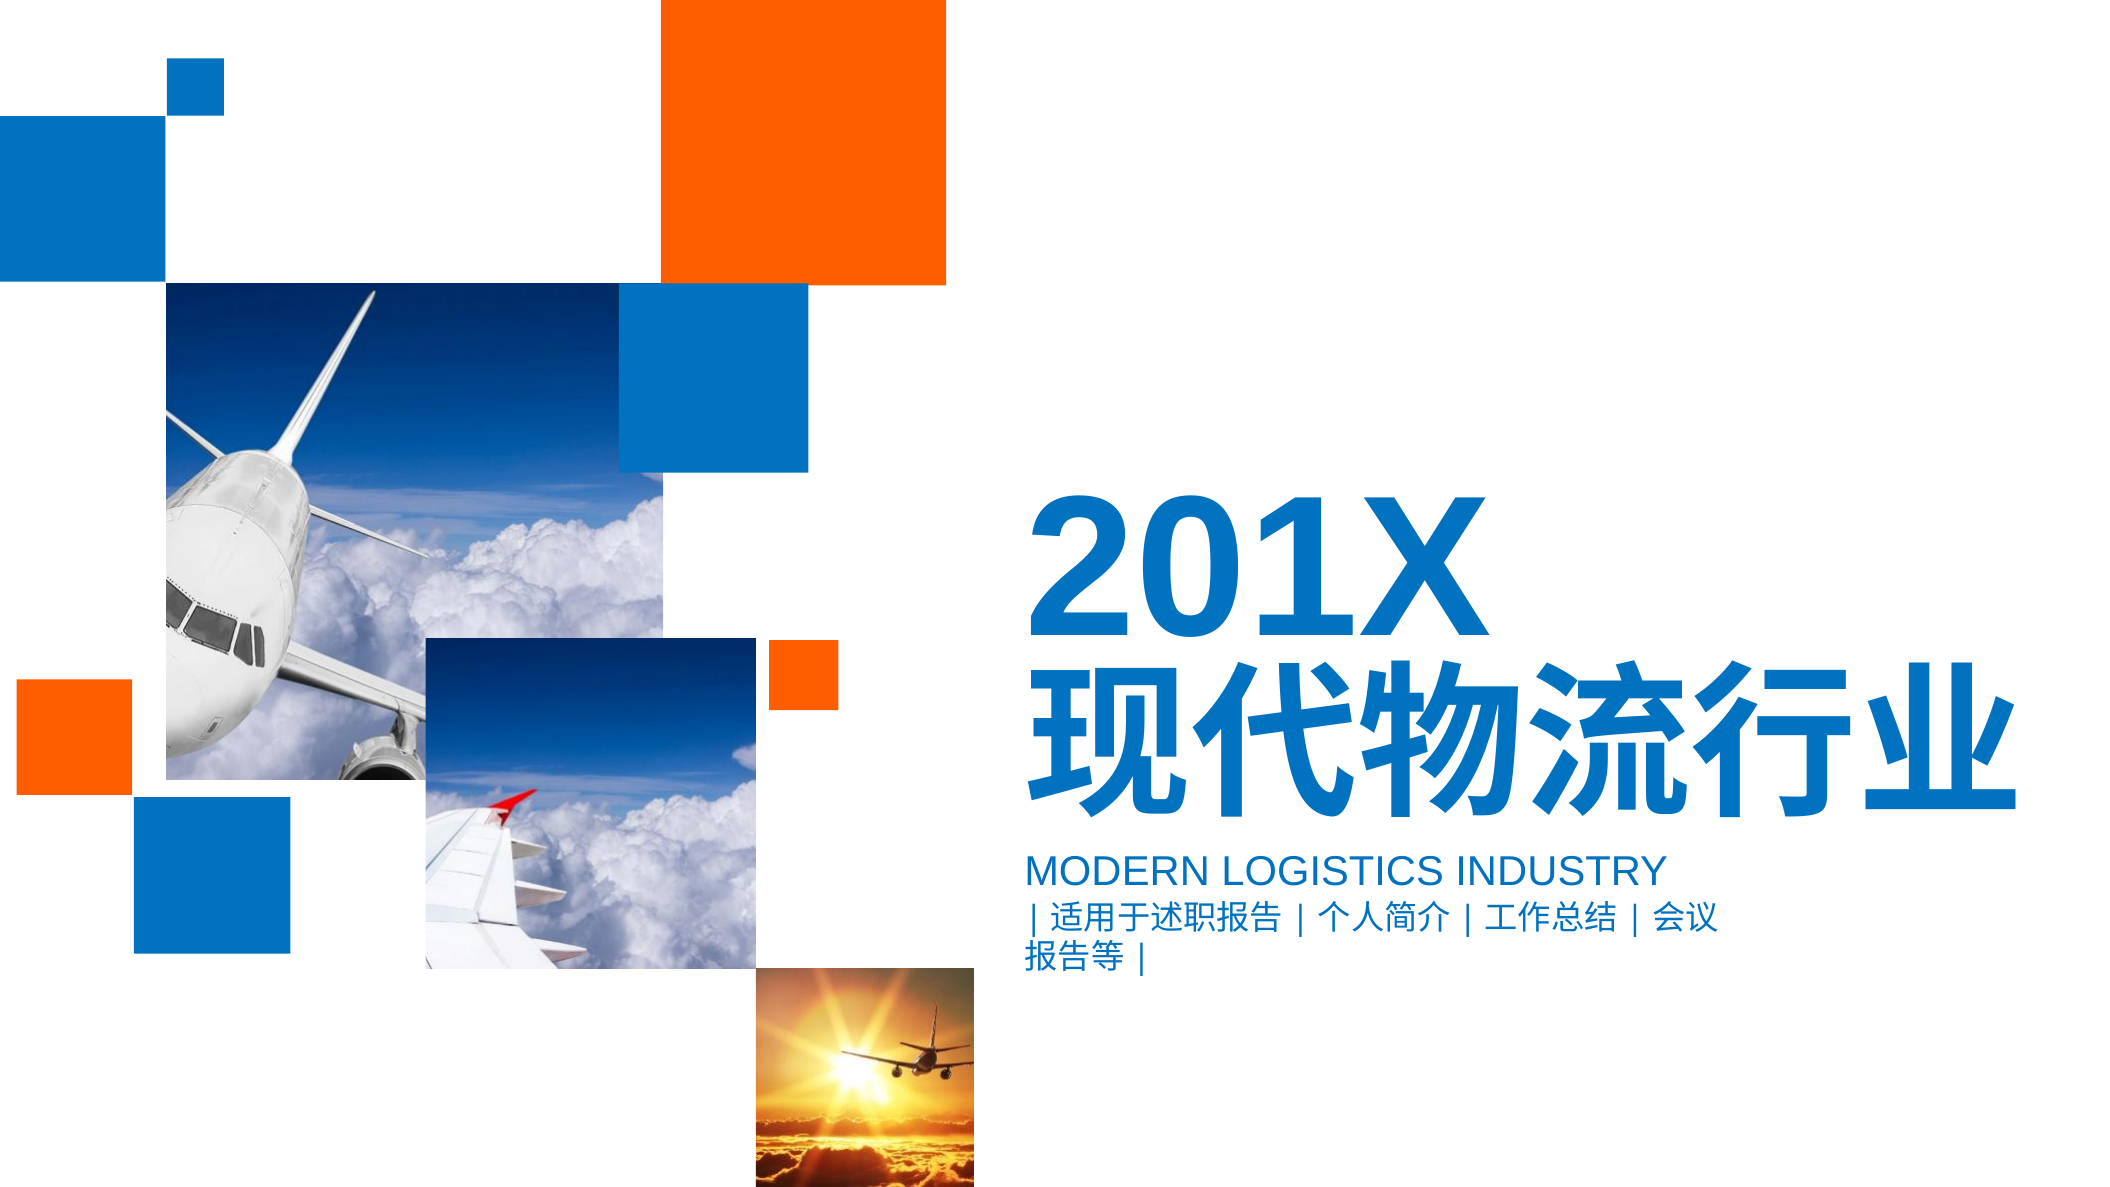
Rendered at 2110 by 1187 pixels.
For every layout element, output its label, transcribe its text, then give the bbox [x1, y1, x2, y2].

text_box [660, 0, 947, 286]
text_box [755, 968, 974, 1187]
text_box 201X [1009, 428, 1539, 628]
text_box [618, 283, 809, 473]
text_box MODERN LOGISTICS INDUSTRY [1009, 844, 1825, 901]
text_box [0, 116, 166, 282]
text_box 现代物流行业 [1009, 628, 2073, 844]
text_box [133, 797, 291, 954]
text_box [425, 638, 756, 969]
text_box [16, 679, 133, 795]
text_box [166, 58, 224, 116]
text_box |适用于述职报告|个人简介|工作总结|会议报告等| [1009, 888, 1760, 983]
text_box [769, 640, 839, 711]
text_box [166, 283, 664, 780]
